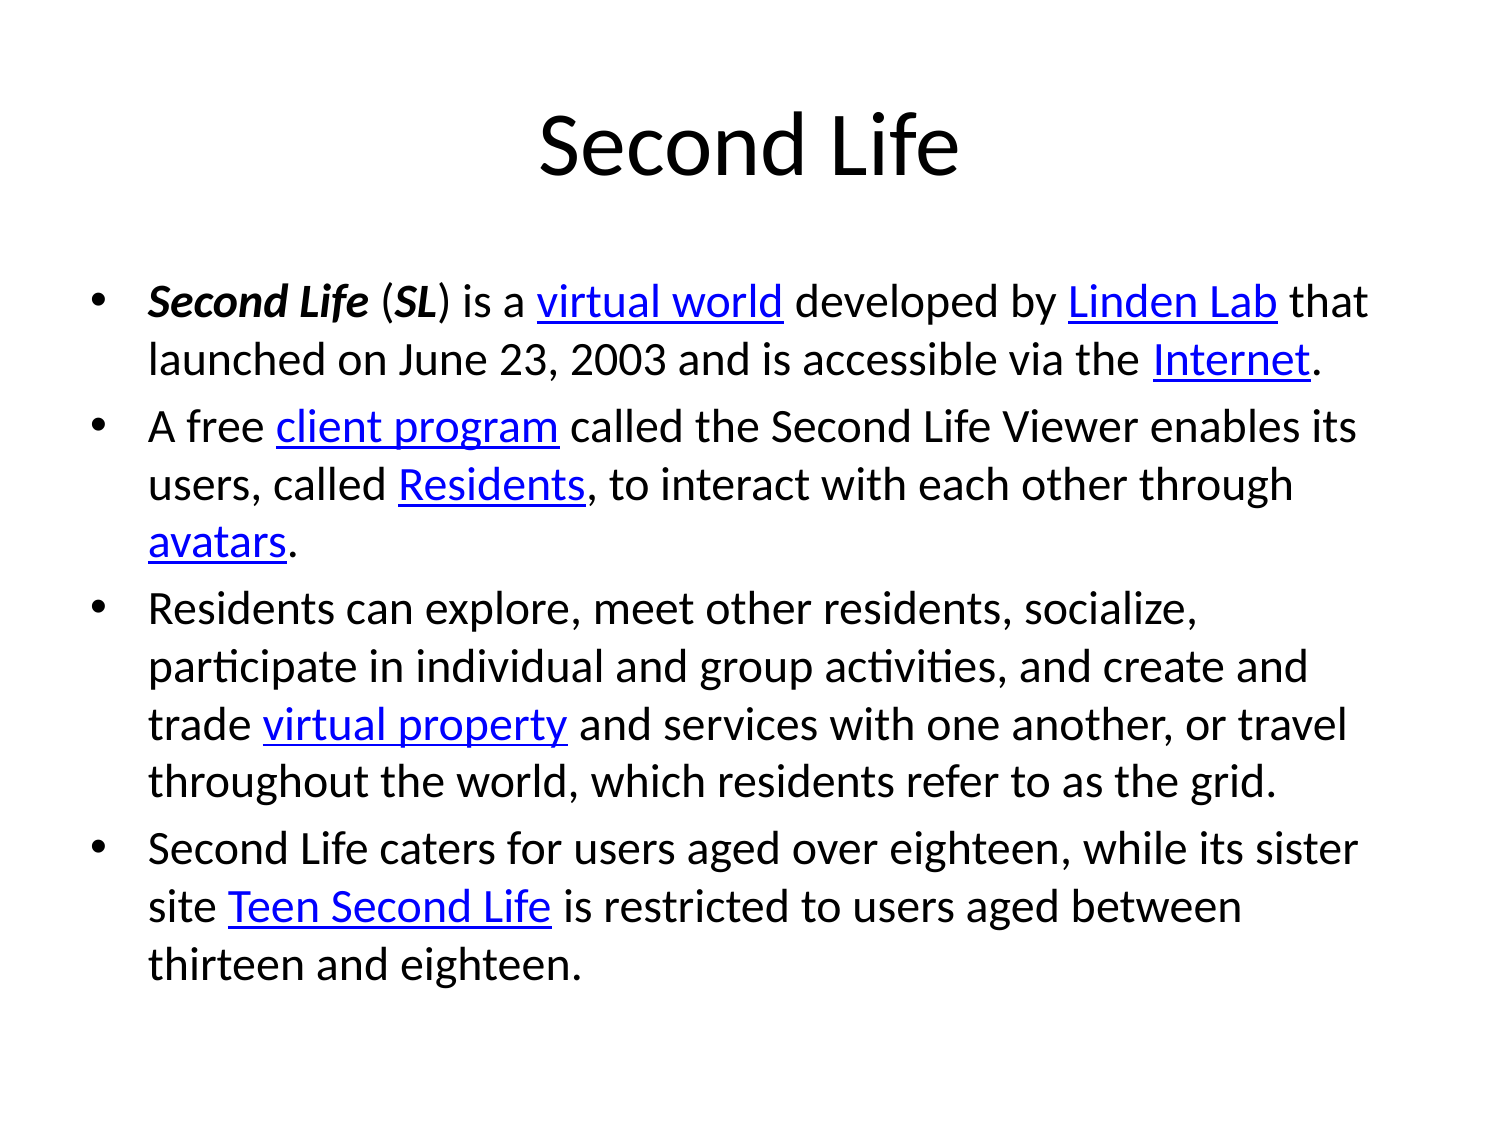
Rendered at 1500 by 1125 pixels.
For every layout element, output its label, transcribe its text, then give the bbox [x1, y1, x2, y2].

list Second Life (SL) is a virtual world developed by Linden Lab that launched on June 23, 2003 and is accessible via the Internet. A free client program called the Second Life Viewer enables its users, called Residents, to interact with each other through avatars. Residents can explore, meet other residents, socialize, participate in individual and group activities, and create and trade virtual property and services with one another, or travel throughout the world, which residents refer to as the grid. Second Life caters for users aged over eighteen, while its sister site Teen Second Life is restricted to users aged between thirteen and eighteen. [75, 262, 1425, 1005]
title Second Life [75, 45, 1425, 233]
